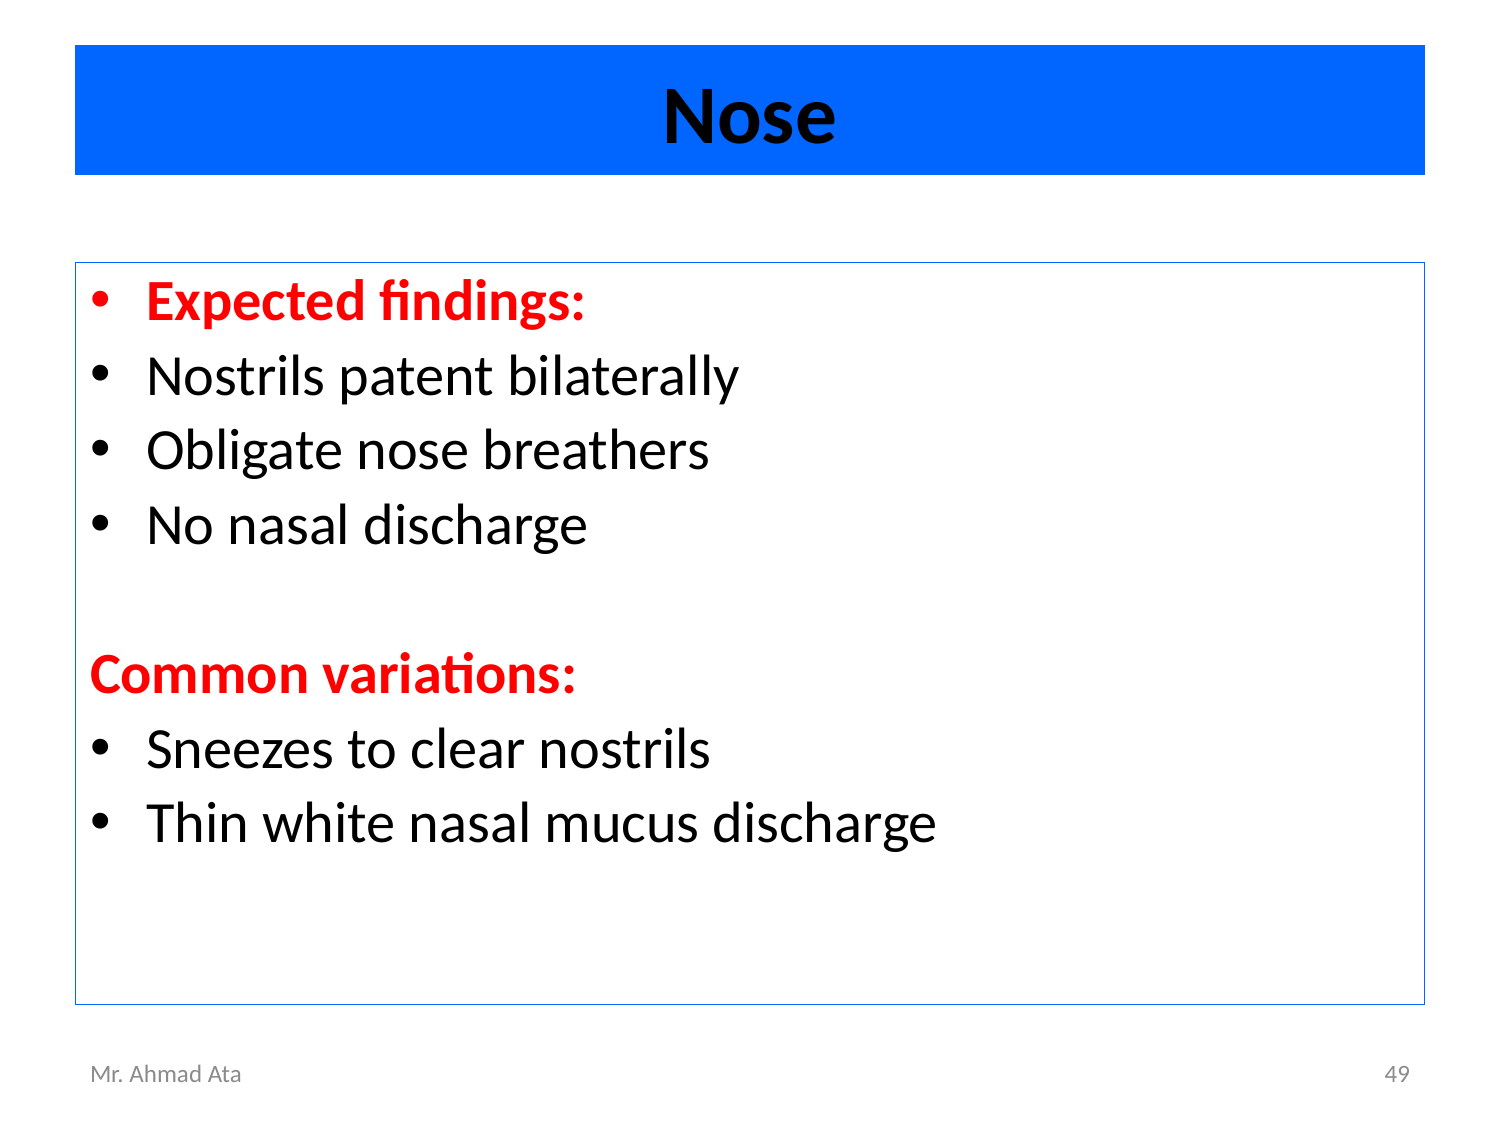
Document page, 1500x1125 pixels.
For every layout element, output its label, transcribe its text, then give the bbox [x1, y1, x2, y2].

list Expected findings: Nostrils patent bilaterally Obligate nose breathers No nasal discharge Common variations: Sneezes to clear nostrils Thin white nasal mucus discharge [75, 262, 1425, 1005]
slide_number 49 [1074, 1042, 1425, 1103]
slide_number Mr. Ahmad Ata [75, 1042, 425, 1103]
title Nose [75, 45, 1425, 175]
